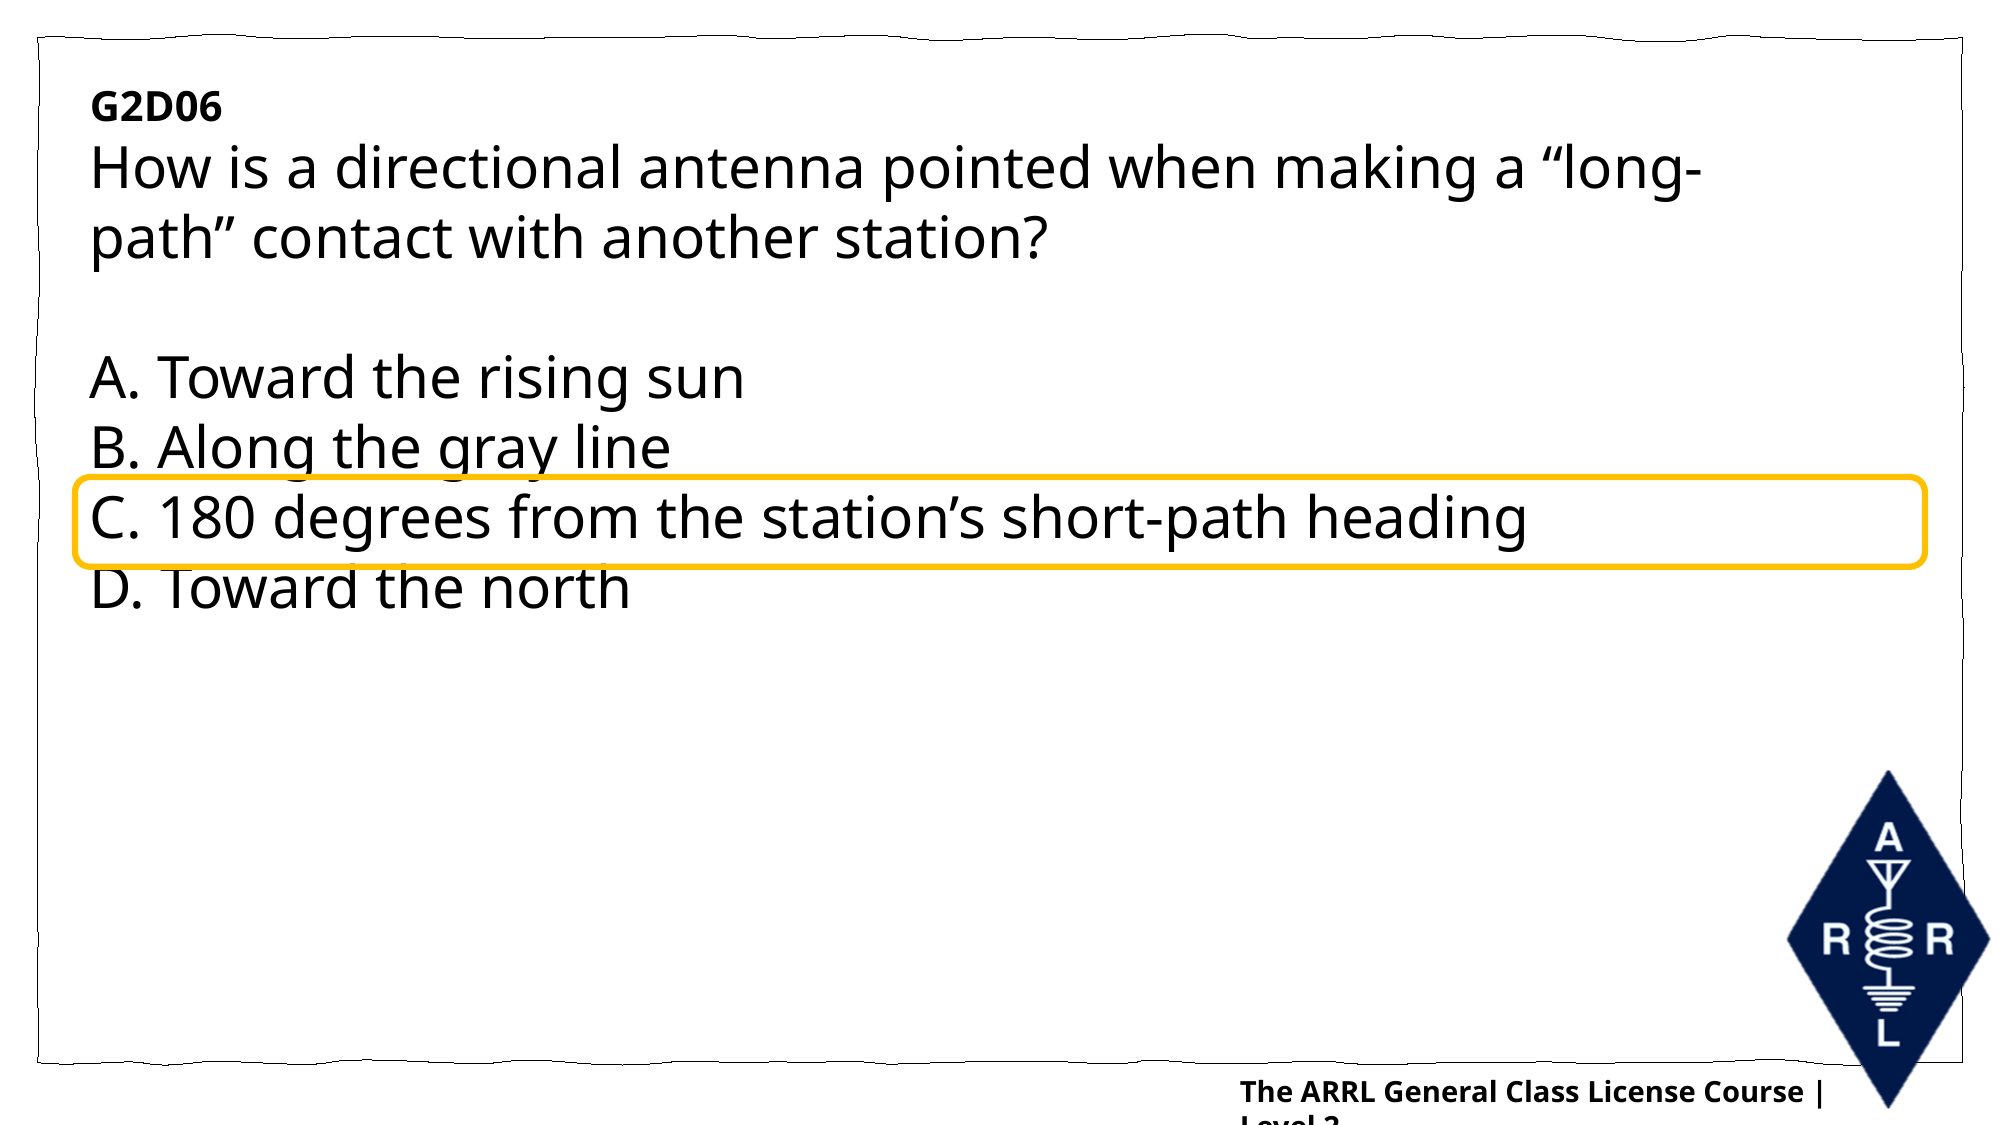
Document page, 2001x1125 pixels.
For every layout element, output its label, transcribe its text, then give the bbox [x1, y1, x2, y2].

text_box [73, 476, 1927, 568]
picture [1773, 752, 1999, 1125]
text_box G2D06 How is a directional antenna pointed when making a “long-path” contact with another station? A. Toward the rising sun B. Along the gray line C. 180 degrees from the station’s short-path heading D. Toward the north [75, 72, 1850, 484]
text_box G2D06 How is a directional antenna pointed when making a “long-path” contact with another station? A. Toward the rising sun B. Along the gray line C. 180 degrees from the station’s short-path heading D. Toward the north [75, 560, 1850, 628]
